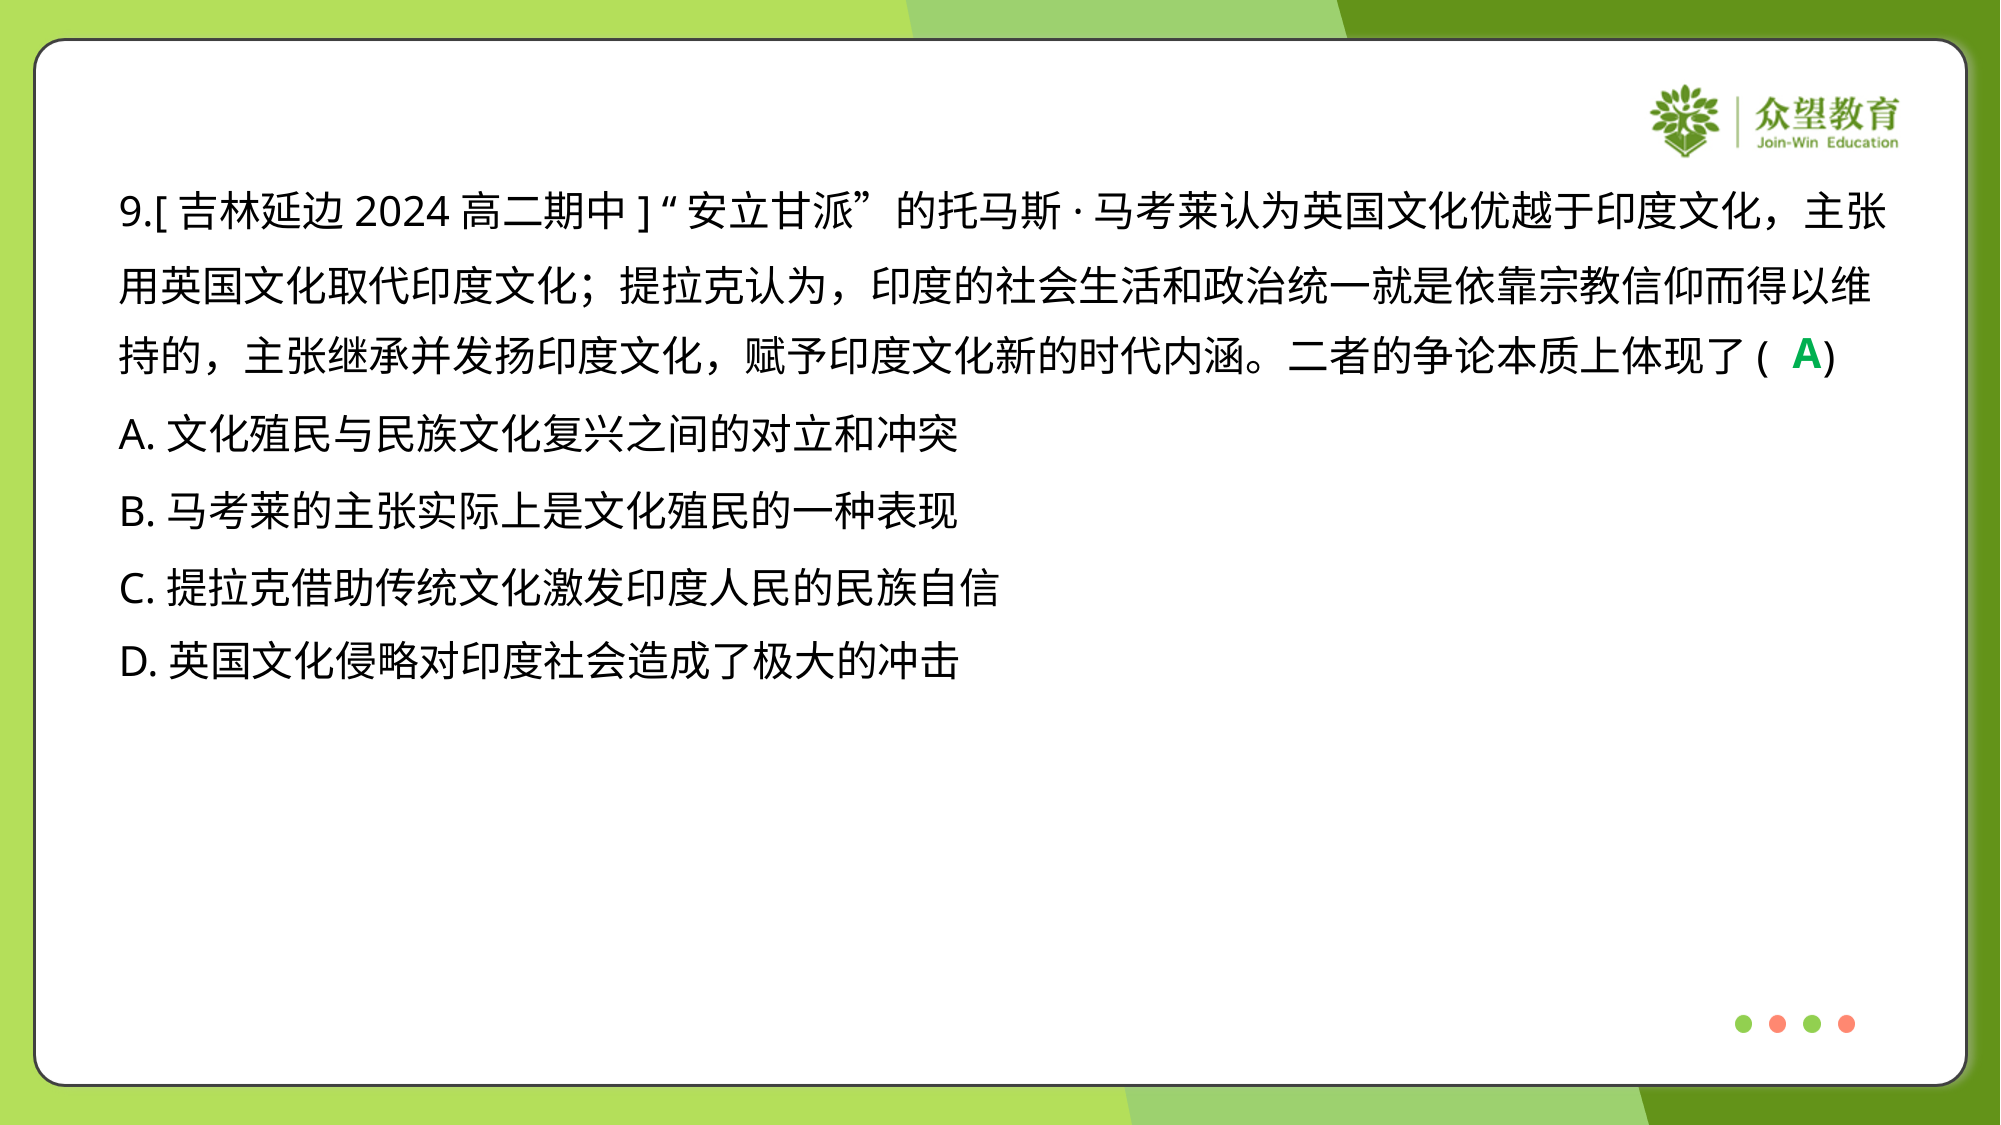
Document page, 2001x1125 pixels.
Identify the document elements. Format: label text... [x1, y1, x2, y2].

picture [0, 0, 2000, 1125]
text_box 9.[吉林延边2024高二期中] “安立甘派”的托马斯·马考莱认为英国文化优越于印度文化，主张 用英国文化取代印度文化；提拉克认为，印度的社会生活和政治统一就是依靠宗教信仰而得以维 持的，主张继承并发扬印度文化，赋予印度文化新的时代内涵。二者的争论本质上体现了( ) [118, 159, 1883, 373]
text_box A.文化殖民与民族文化复兴之间的对立和冲突 B.马考莱的主张实际上是文化殖民的一种表现 C.提拉克借助传统文化激发印度人民的民族自信 D.英国文化侵略对印度社会造成了极大的冲击 [118, 382, 1883, 678]
text_box A [1776, 306, 1838, 371]
